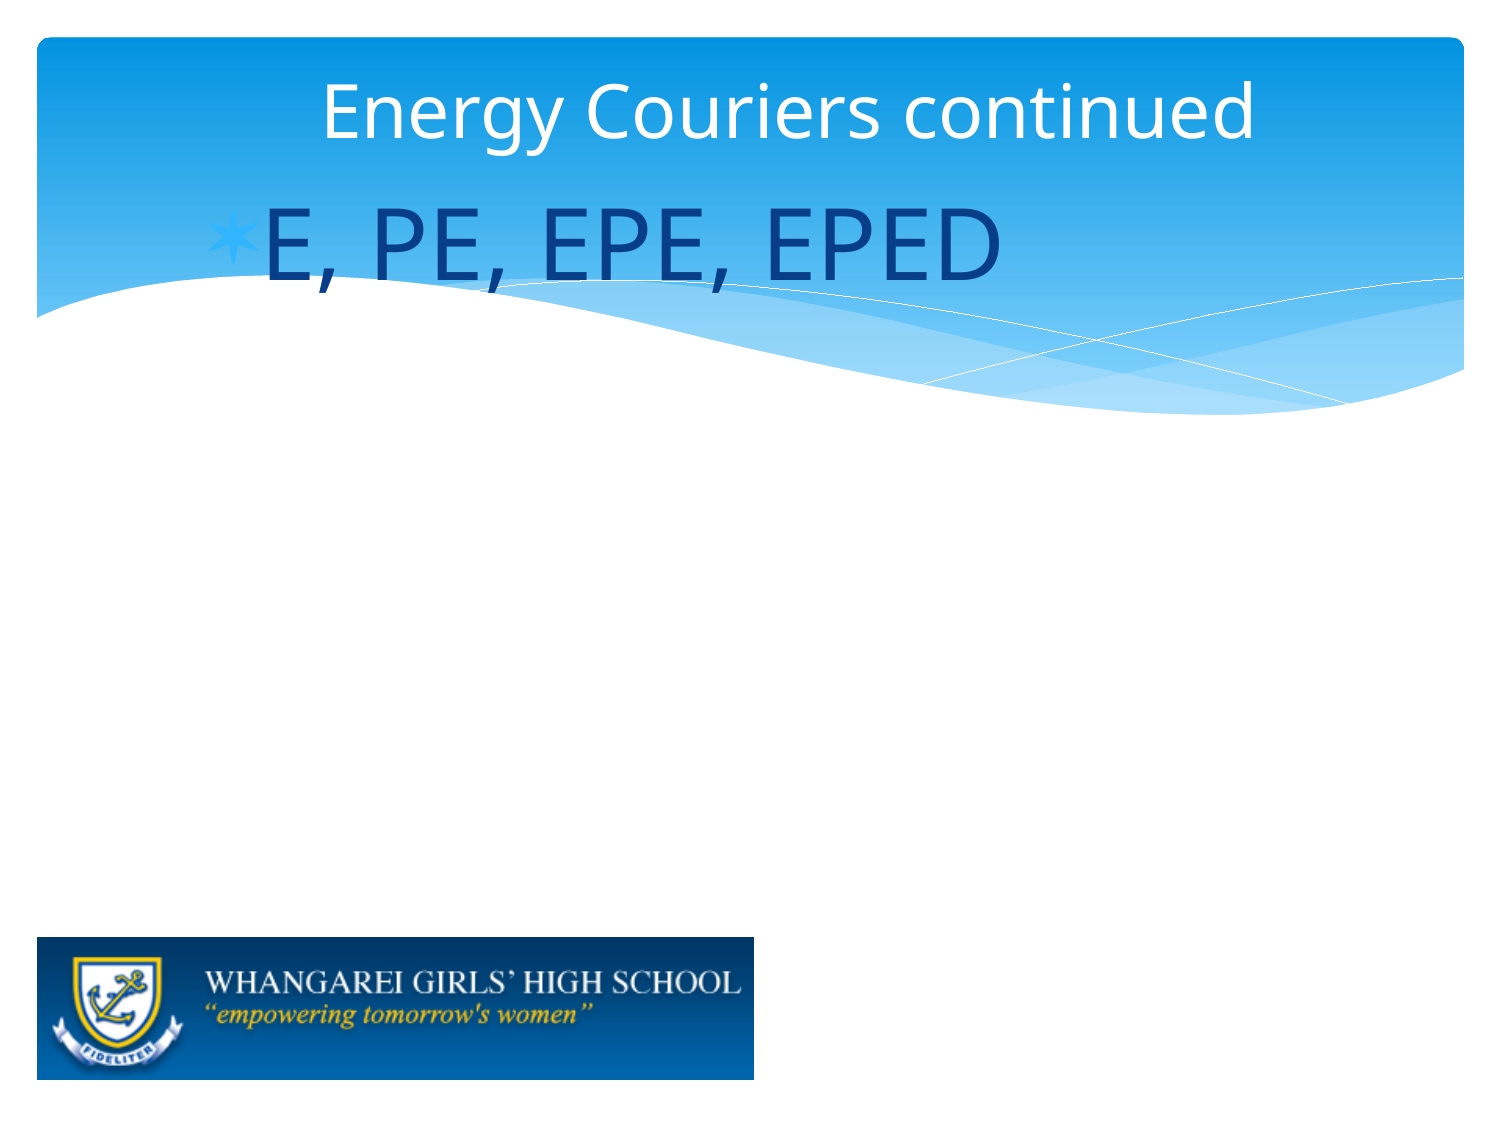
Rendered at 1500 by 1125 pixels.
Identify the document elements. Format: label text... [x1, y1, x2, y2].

title Energy Couriers continued [183, 0, 1395, 218]
picture [37, 937, 754, 1080]
list E, PE, EPE, EPED [194, 172, 1447, 1024]
